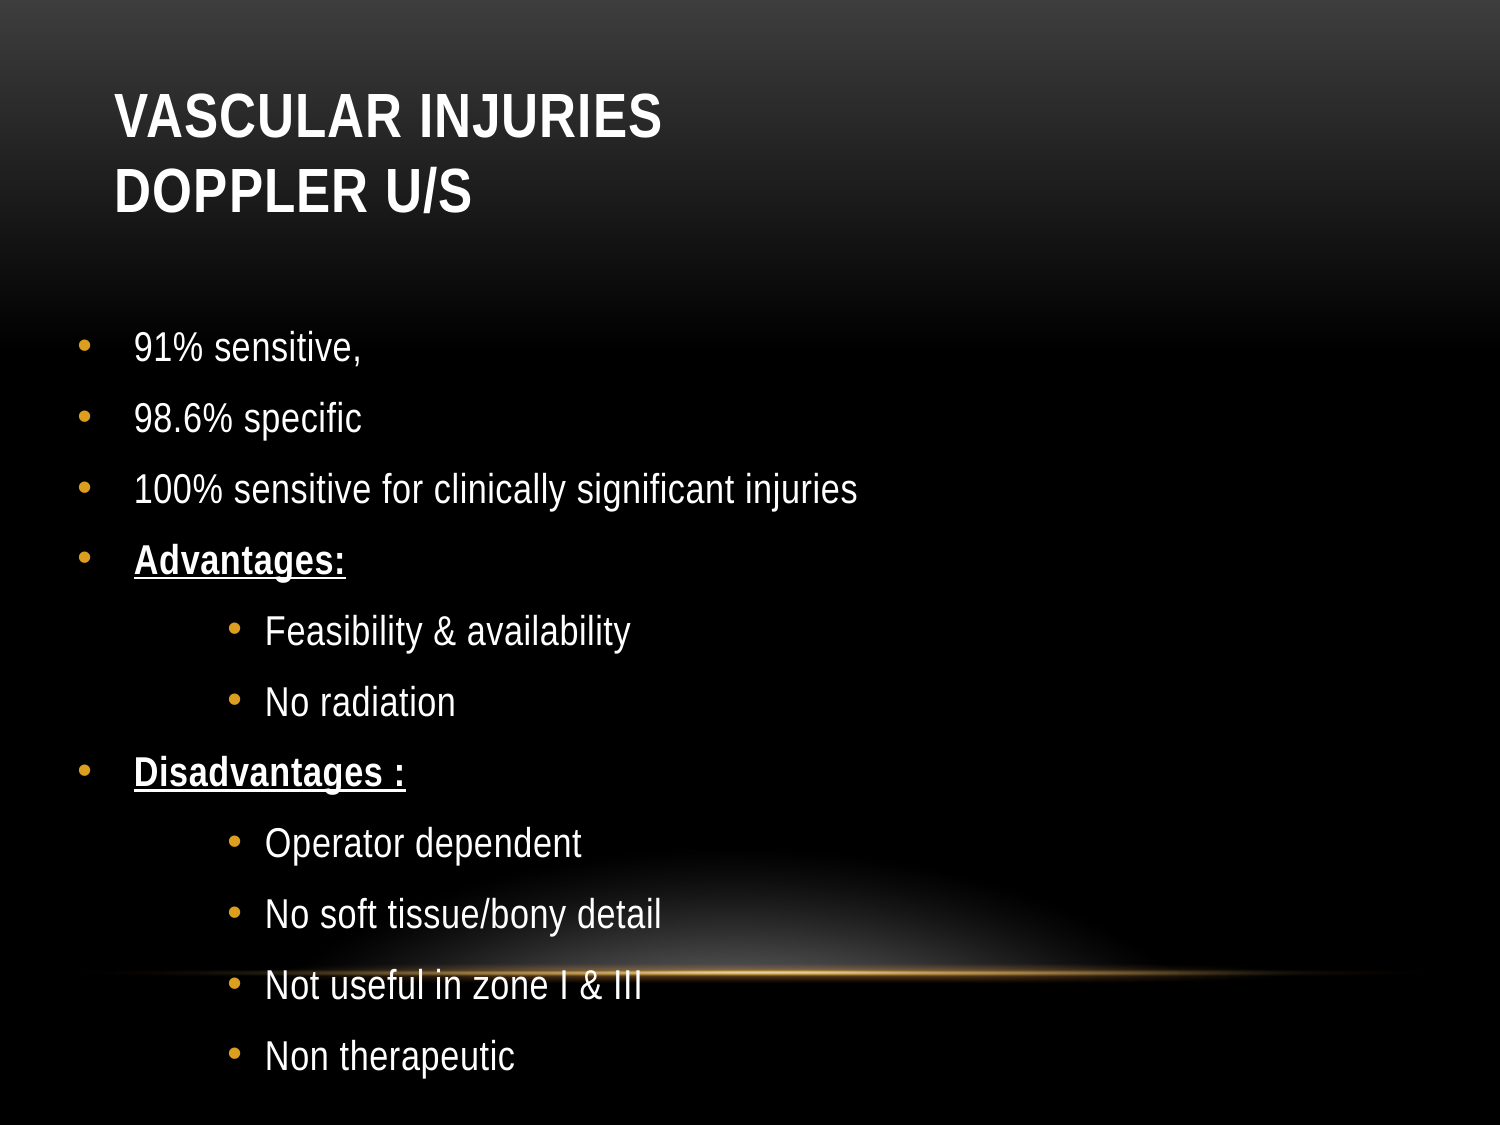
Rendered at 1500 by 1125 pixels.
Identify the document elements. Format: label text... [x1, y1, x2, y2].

title Vascular injuries Doppler U/S [99, 45, 1400, 233]
picture [0, 0, 1500, 1125]
list 91% sensitive, 98.6% specific 100% sensitive for clinically significant injuries Advantages: Feasibility & availability No radiation Disadvantages : Operator dependent No soft tissue/bony detail Not useful in zone I & III Non therapeutic [62, 312, 1425, 1055]
